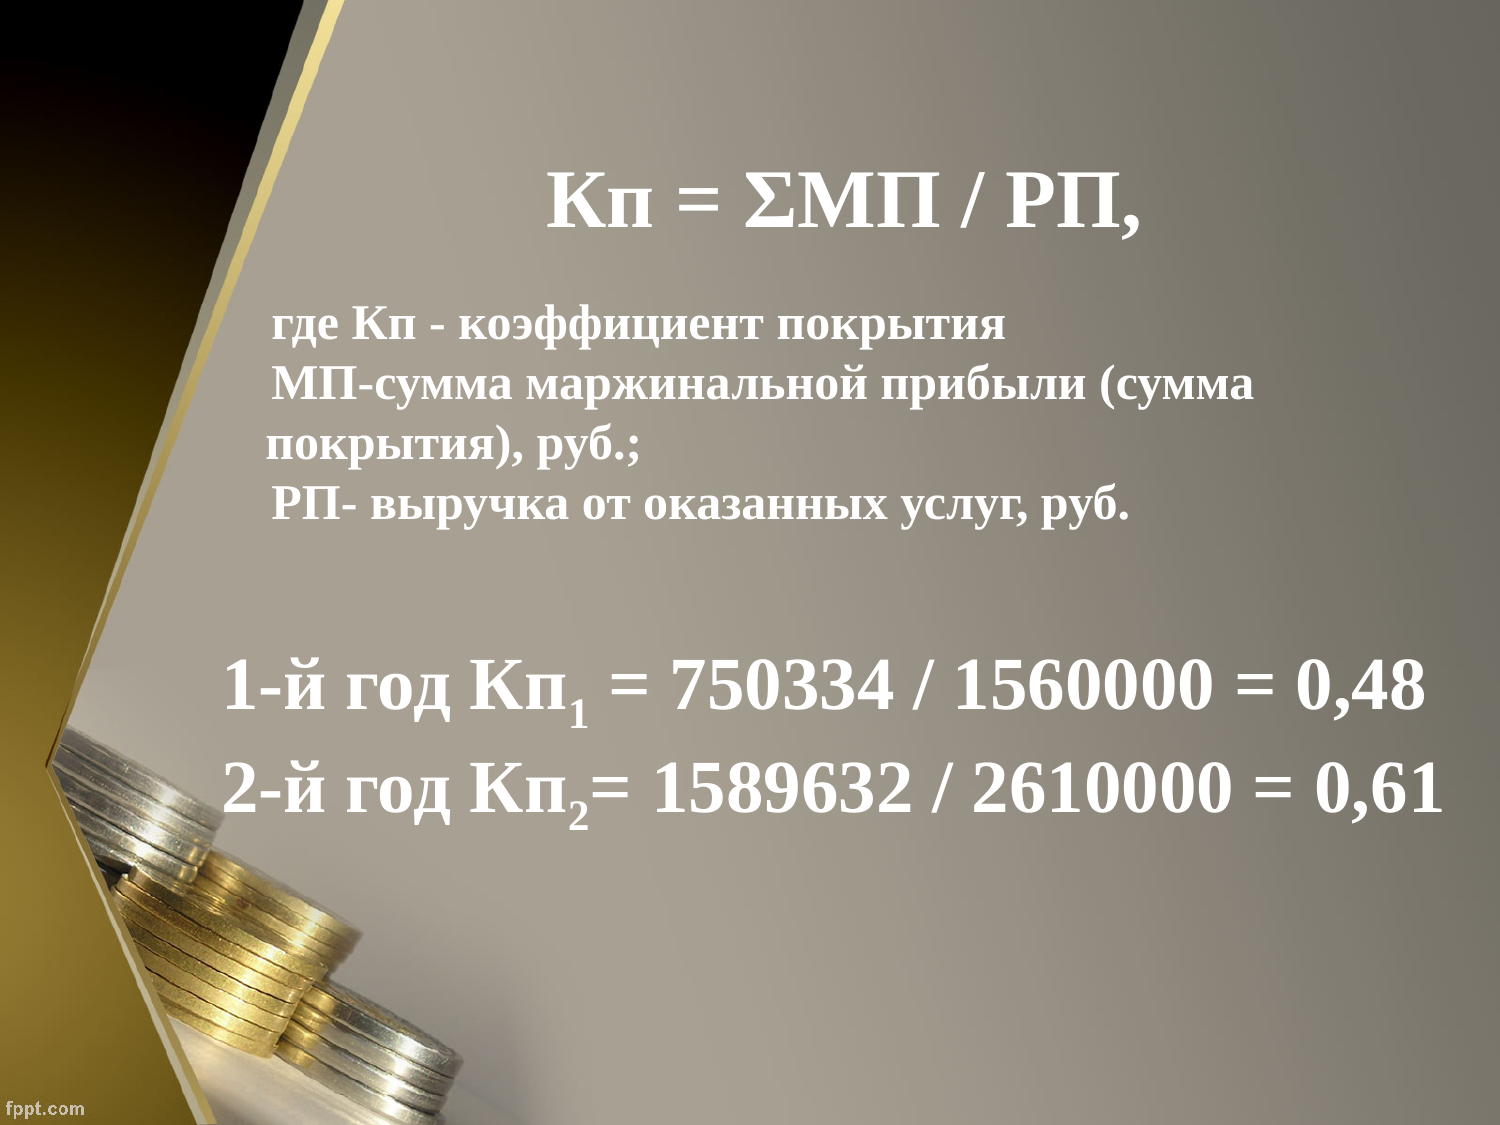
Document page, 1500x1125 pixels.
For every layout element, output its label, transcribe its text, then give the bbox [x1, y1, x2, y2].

text_box Кп = ΣМП / РП, где Кп - коэффициент покрытия МП-сумма маржинальной прибыли (сумма покрытия), руб.; РП- выручка от оказанных услуг, руб. 1-й год Кп1 = 750334 / 1560000 = 0,48 2-й год Кп2= 1589632 / 2610000 = 0,61 [206, 137, 1483, 1027]
picture [0, 0, 1500, 1125]
